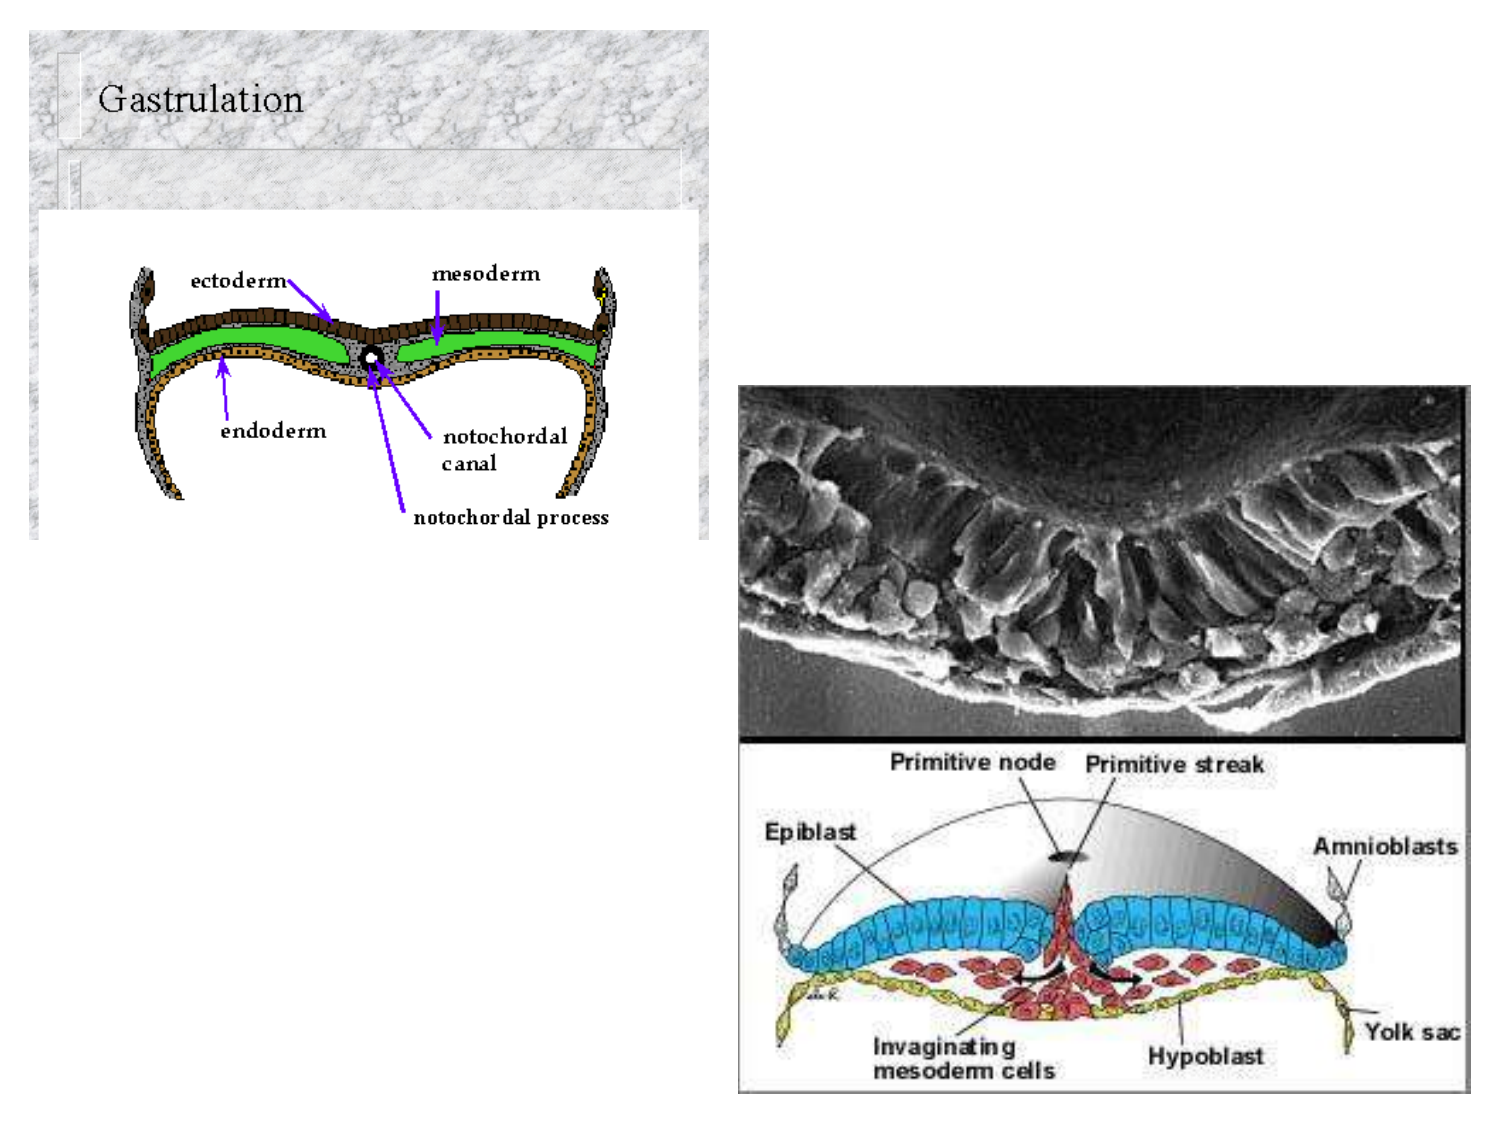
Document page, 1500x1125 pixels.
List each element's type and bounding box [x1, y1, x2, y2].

picture [29, 30, 709, 541]
picture [737, 385, 1471, 1095]
